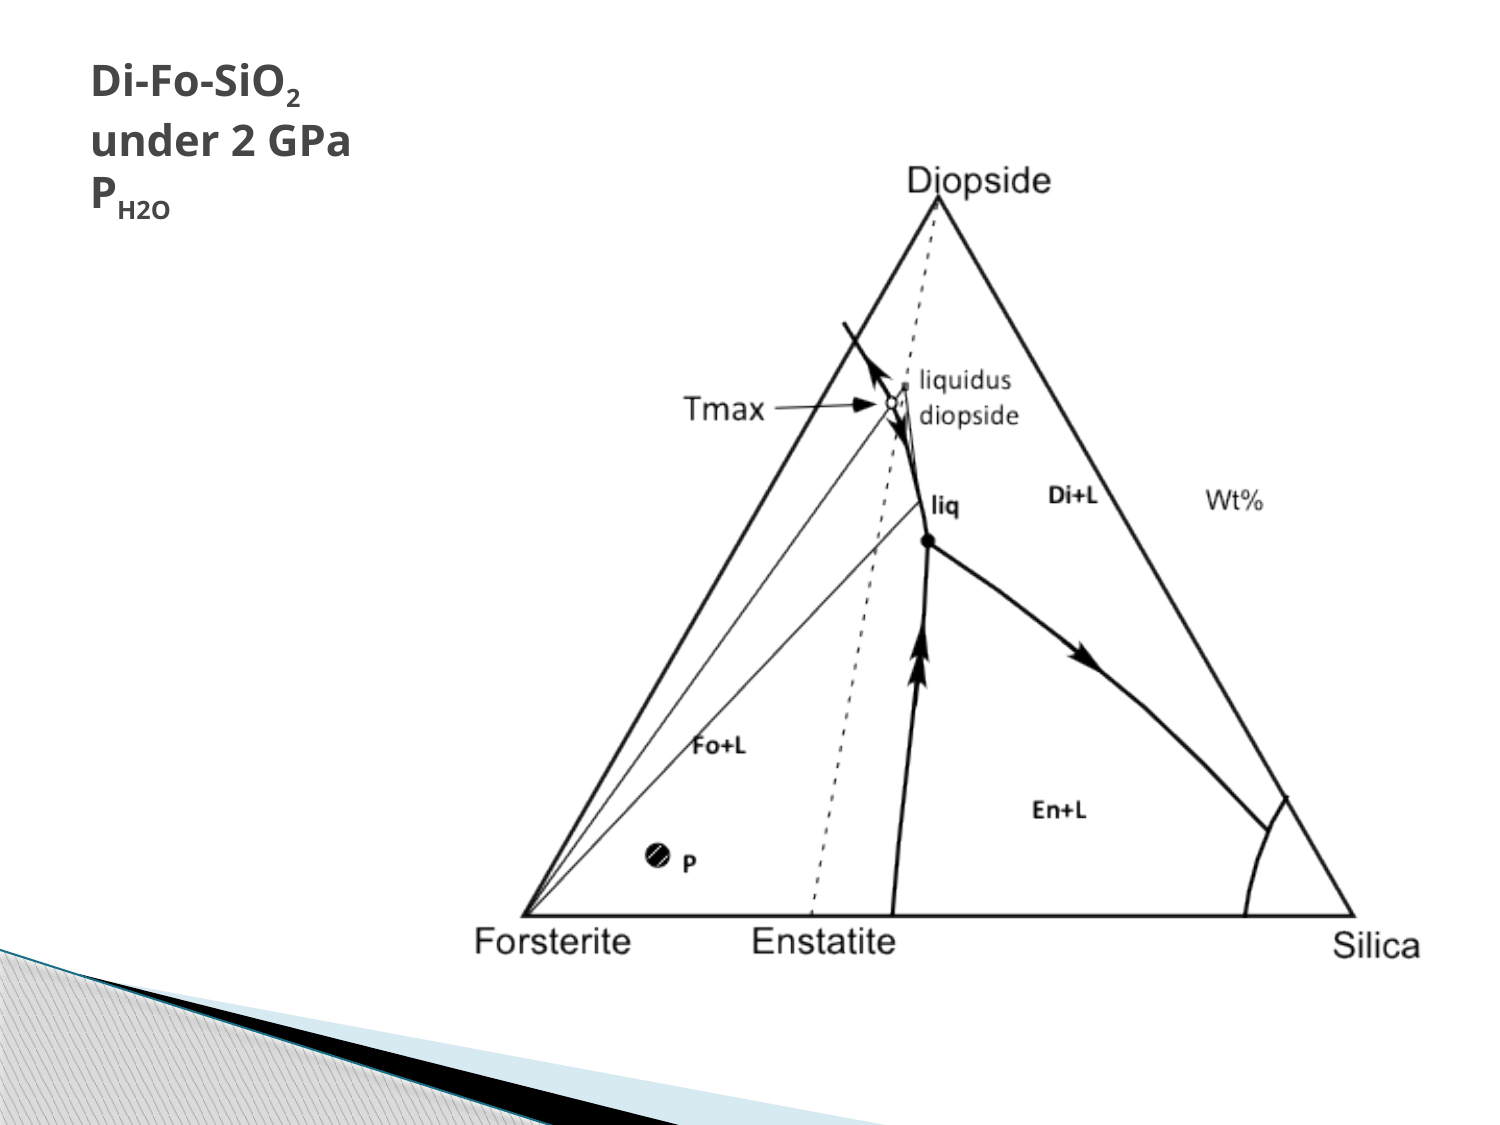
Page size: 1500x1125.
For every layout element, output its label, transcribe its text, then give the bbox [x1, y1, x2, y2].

picture [474, 158, 1426, 967]
title Di-Fo-SiO2 under 2 GPa PH2O [75, 45, 1425, 233]
